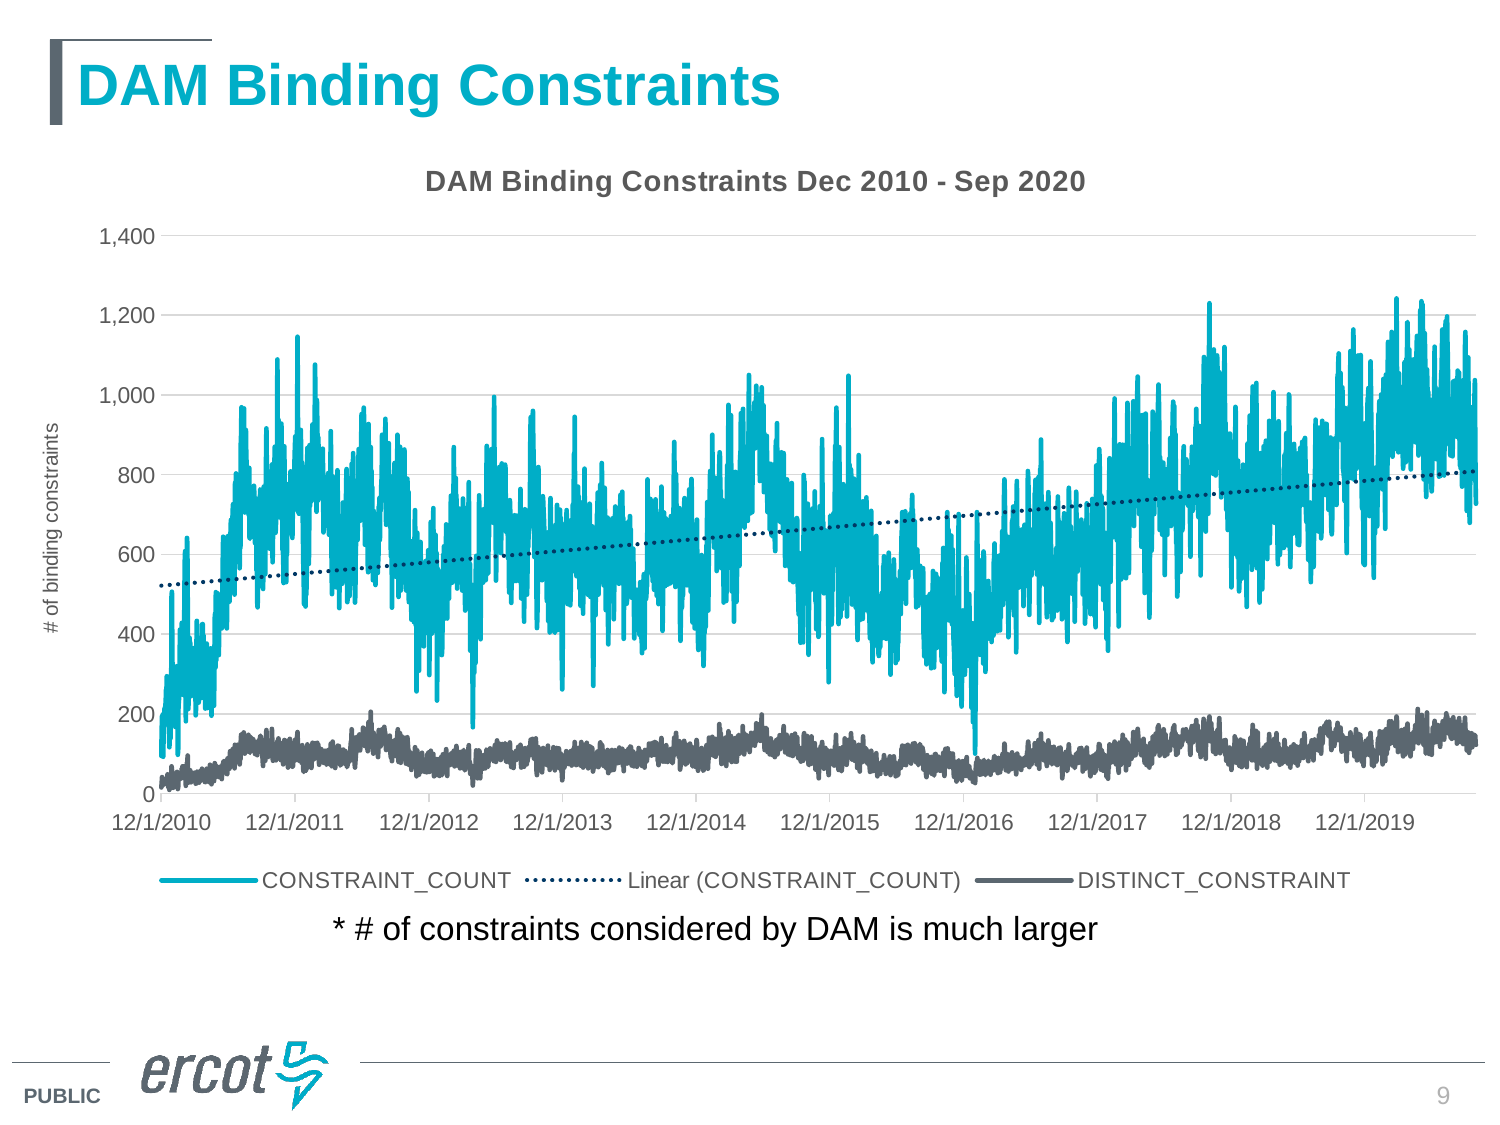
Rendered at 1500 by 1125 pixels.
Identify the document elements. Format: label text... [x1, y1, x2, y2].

slide_number 9 [1400, 1076, 1488, 1113]
title DAM Binding Constraints [62, 39, 1450, 125]
picture [137, 1037, 332, 1113]
chart [5, 132, 1500, 900]
text_box * # of constraints considered by DAM is much larger [317, 908, 1195, 955]
